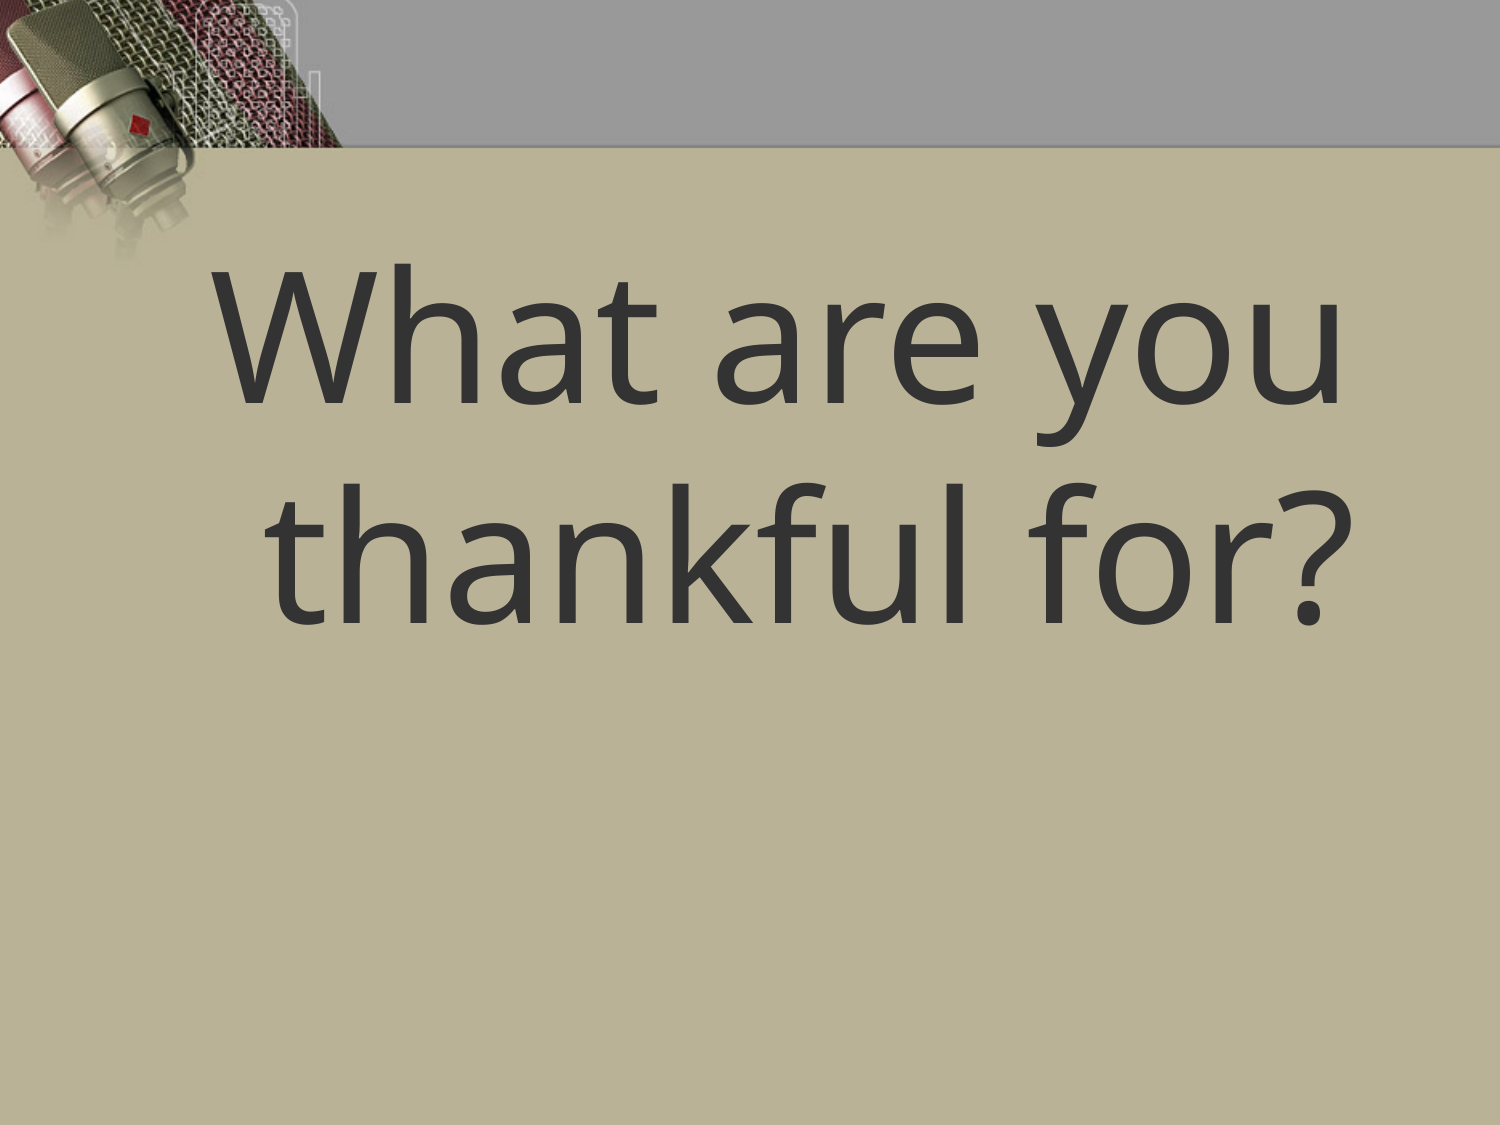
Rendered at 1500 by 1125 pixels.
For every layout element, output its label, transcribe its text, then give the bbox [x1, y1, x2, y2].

picture [0, 0, 1500, 1125]
list What are you thankful for? [99, 212, 1463, 1051]
